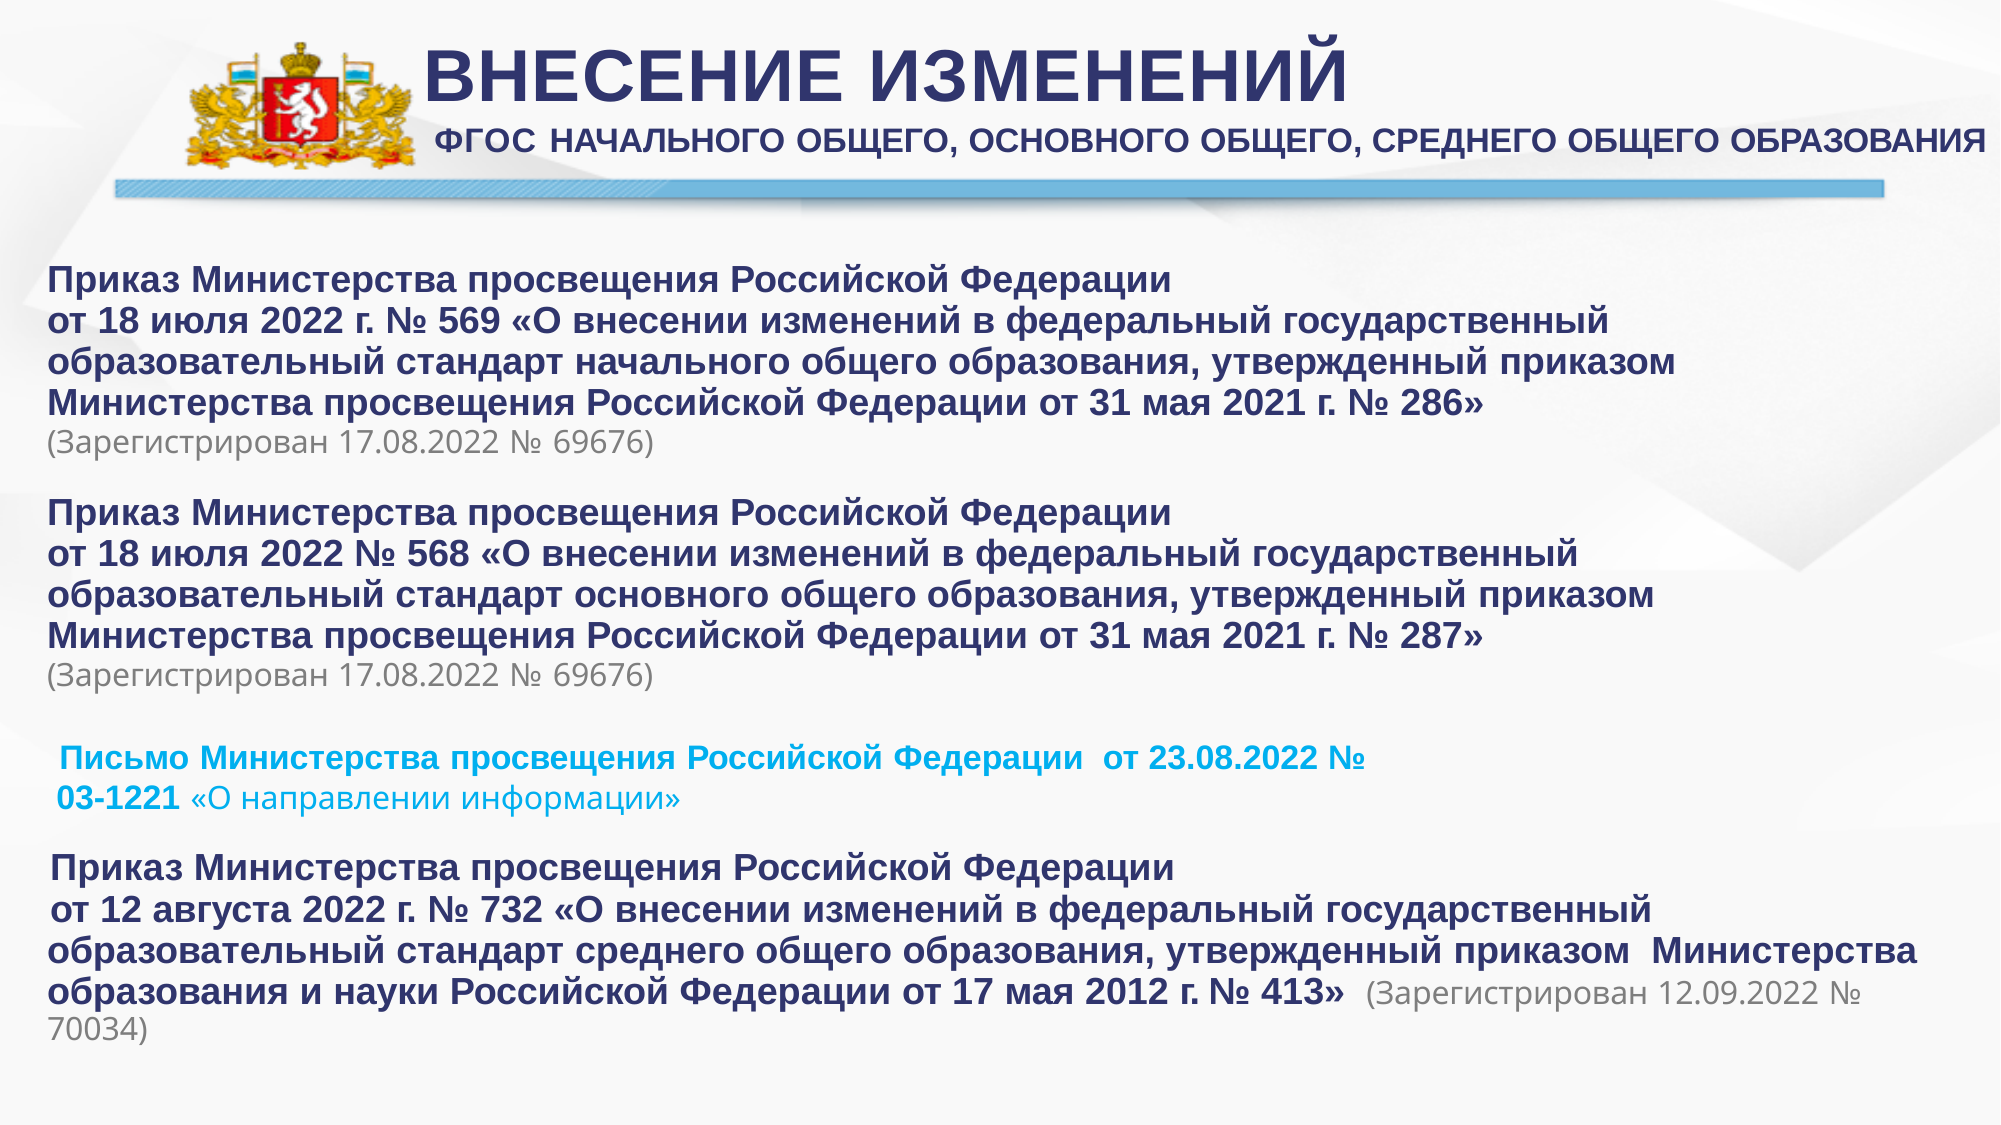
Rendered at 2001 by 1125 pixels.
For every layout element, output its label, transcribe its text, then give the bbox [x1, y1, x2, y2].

text_box Приказ Министерства просвещения Российской Федерации от 18 июля 2022 г. № 569 «О внесении изменений в федеральный государственный образовательный стандарт начального общего образования, утвержденный приказом Министерства просвещения Российской Федерации от 31 мая 2021 г. № 286» (Зарегистрирован 17.08.2022 № 69676) Приказ Министерства просвещения Российской Федерации от 18 июля 2022 № 568 «О внесении изменений в федеральный государственный образовательный стандарт основного общего образования, утвержденный приказом Министерства просвещения Российской Федерации от 31 мая 2021 г. № 287» (Зарегистрирован 17.08.2022 № 69676) Письмо Министерства просвещения Российской Федерации от 23.08.2022 № 03-1221 «О направлении информации» Приказ Министерства просвещения Российской Федерации от 12 августа 2022 г. № 732 «О внесении изменений в федеральный государственный образовательный стандарт среднего общего образования, утвержденный приказом Министерства образования и науки Российской Федерации от 17 мая 2012 г. № 413» (Зарегистрирован 12.09.2022 № 70034) [45, 255, 2000, 1047]
title ВНЕСЕНИЕ ИЗМЕНЕНИЙ ФГОС НАЧАЛЬНОГО ОБЩЕГО, ОСНОВНОГО ОБЩЕГО, СРЕДНЕГО ОБЩЕГО ОБРАЗОВАНИЯ [421, 0, 2000, 188]
picture [0, 0, 2001, 1125]
